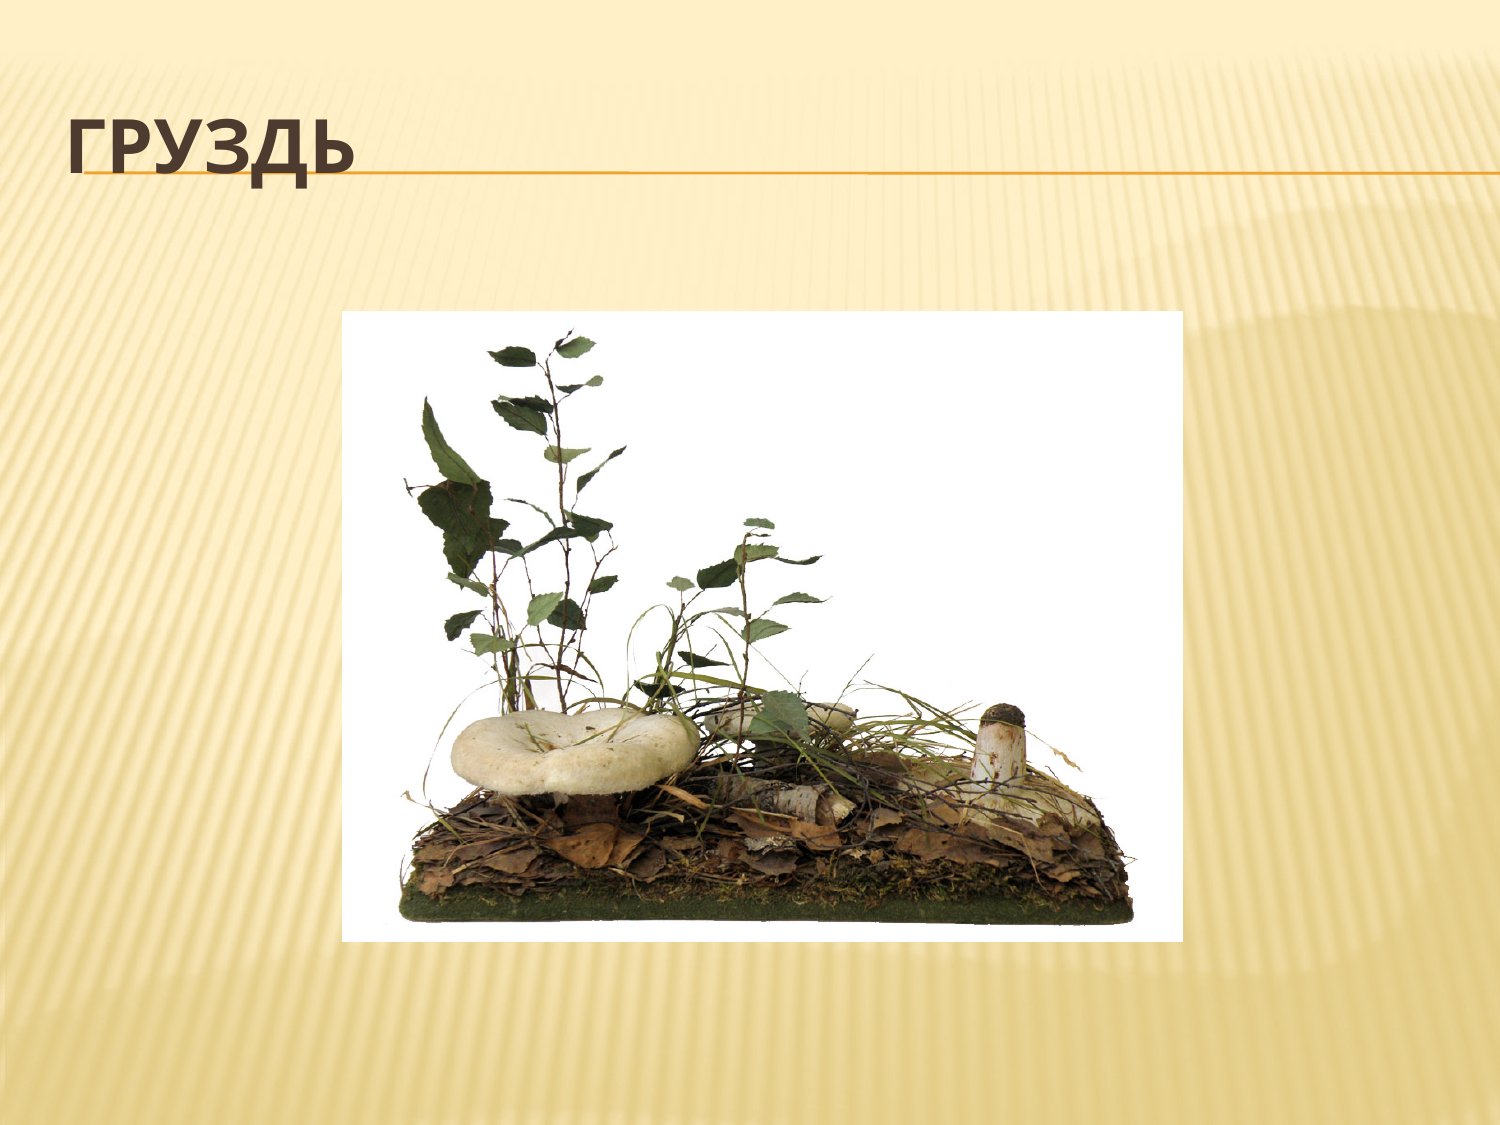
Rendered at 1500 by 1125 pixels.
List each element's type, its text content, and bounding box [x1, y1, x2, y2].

title Груздь [50, 75, 1475, 213]
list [342, 310, 1183, 942]
